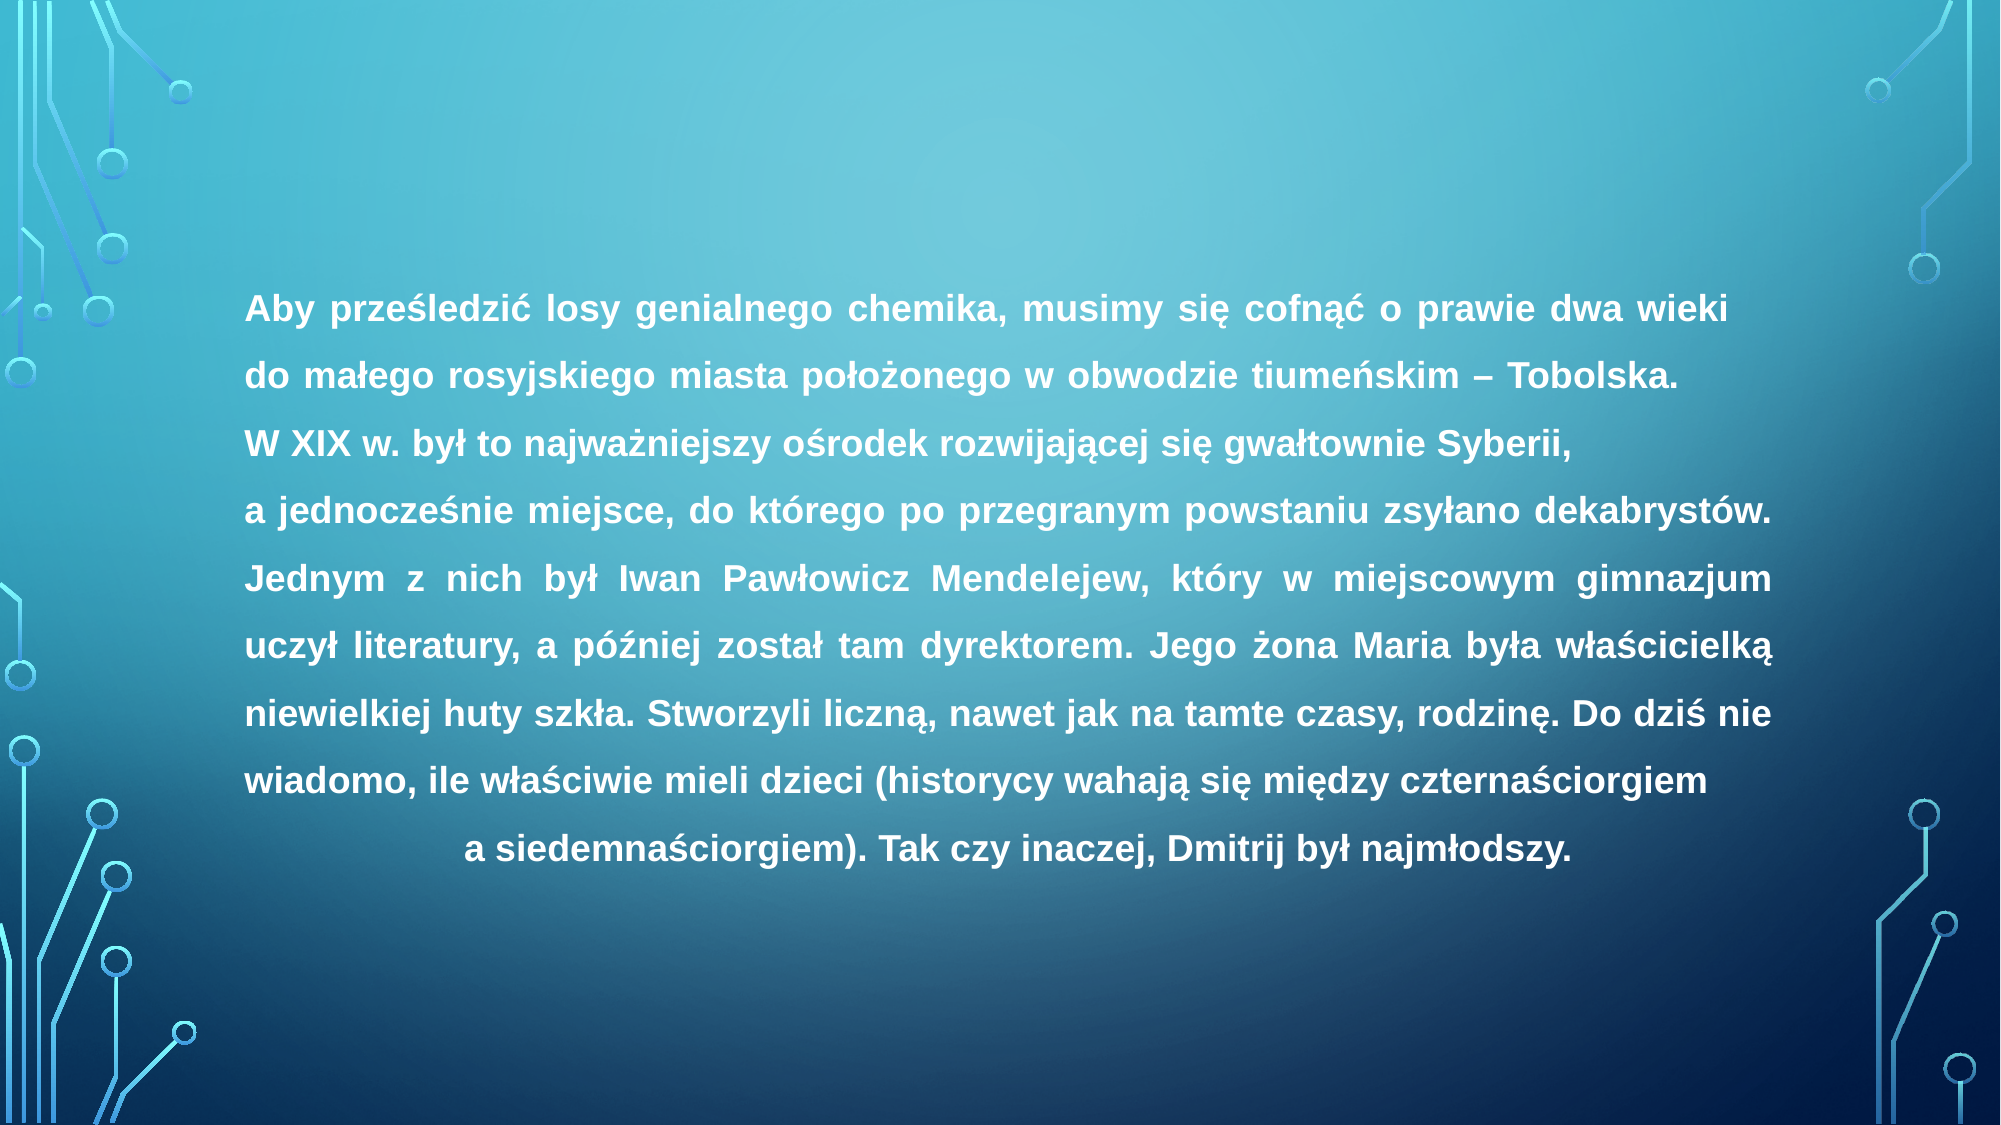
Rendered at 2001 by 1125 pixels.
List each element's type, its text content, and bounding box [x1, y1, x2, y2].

text_box Aby prześledzić losy genialnego chemika, musimy się cofnąć o prawie dwa wieki do małego rosyjskiego miasta położonego w obwodzie tiumeńskim – Tobolska. W XIX w. był to najważniejszy ośrodek rozwijającej się gwałtownie Syberii, a jednocześnie miejsce, do którego po przegranym powstaniu zsyłano dekabrystów. Jednym z nich był Iwan Pawłowicz Mendelejew, który w miejscowym gimnazjum uczył literatury, a później został tam dyrektorem. Jego żona Maria była właścicielką niewielkiej huty szkła. Stworzyli liczną, nawet jak na tamte czasy, rodzinę. Do dziś nie wiadomo, ile właściwie mieli dzieci (historycy wahają się między czternaściorgiem a siedemnaściorgiem). Tak czy inaczej, Dmitrij był najmłodszy. [229, 254, 1789, 877]
